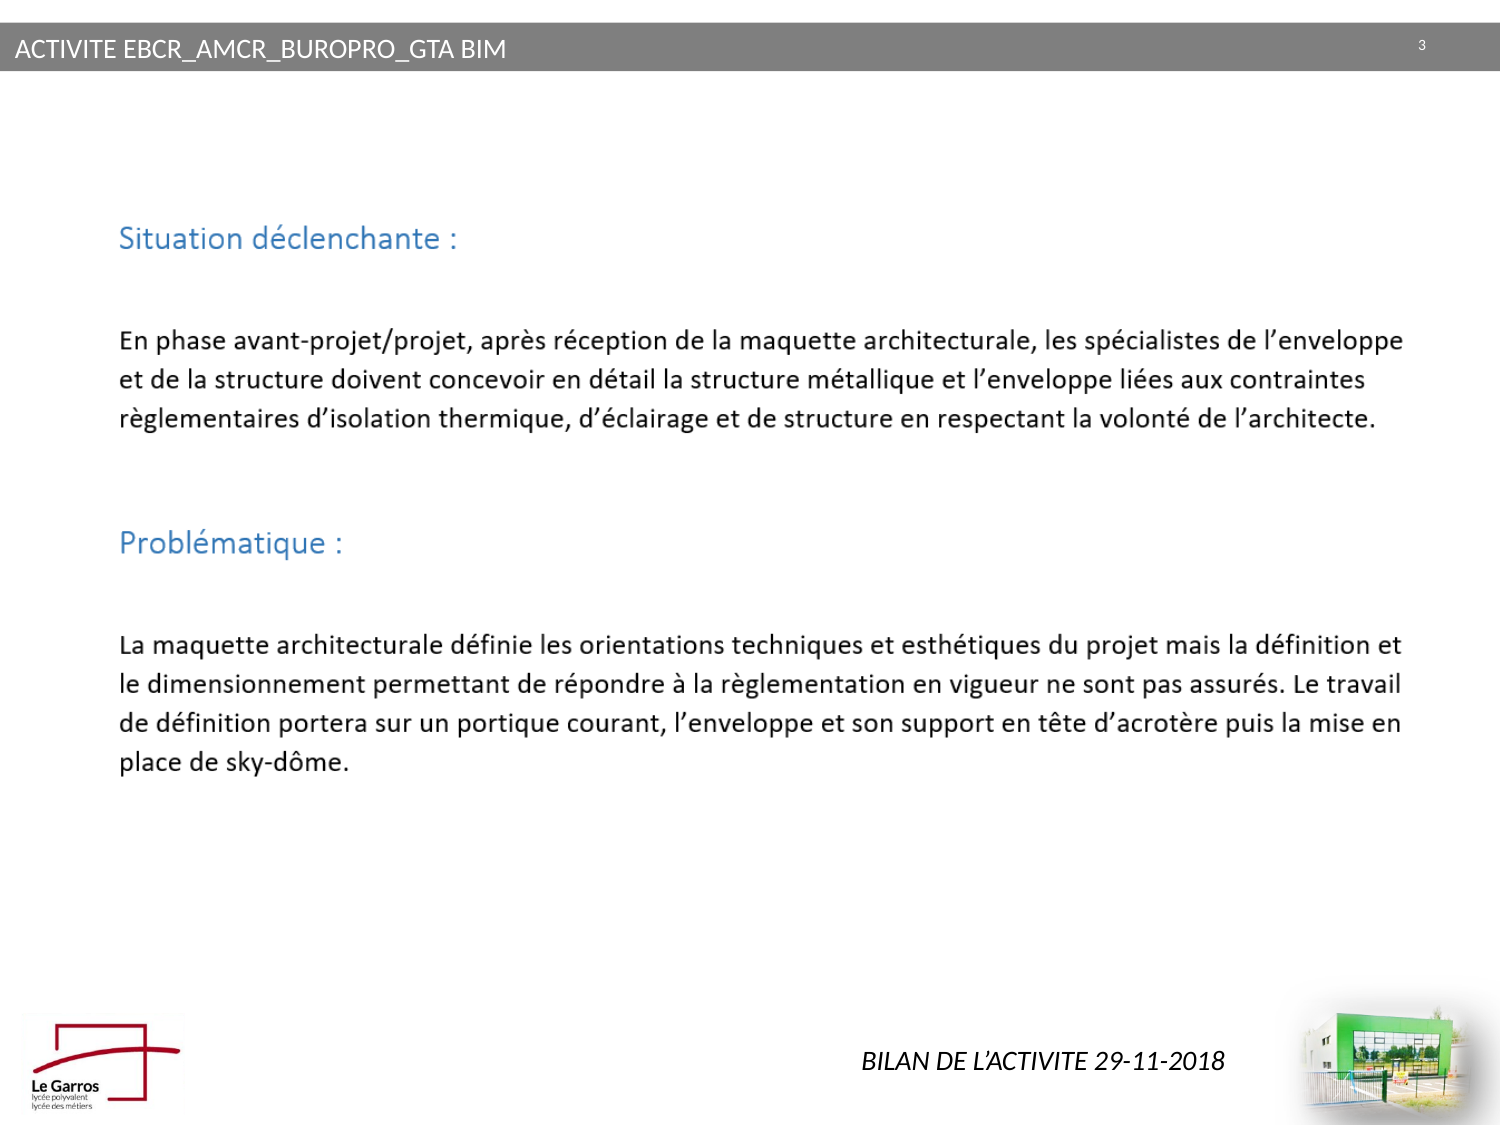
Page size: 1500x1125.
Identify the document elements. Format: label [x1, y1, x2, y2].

picture [1323, 1023, 1451, 1098]
picture [21, 1013, 185, 1115]
picture [100, 210, 1424, 790]
